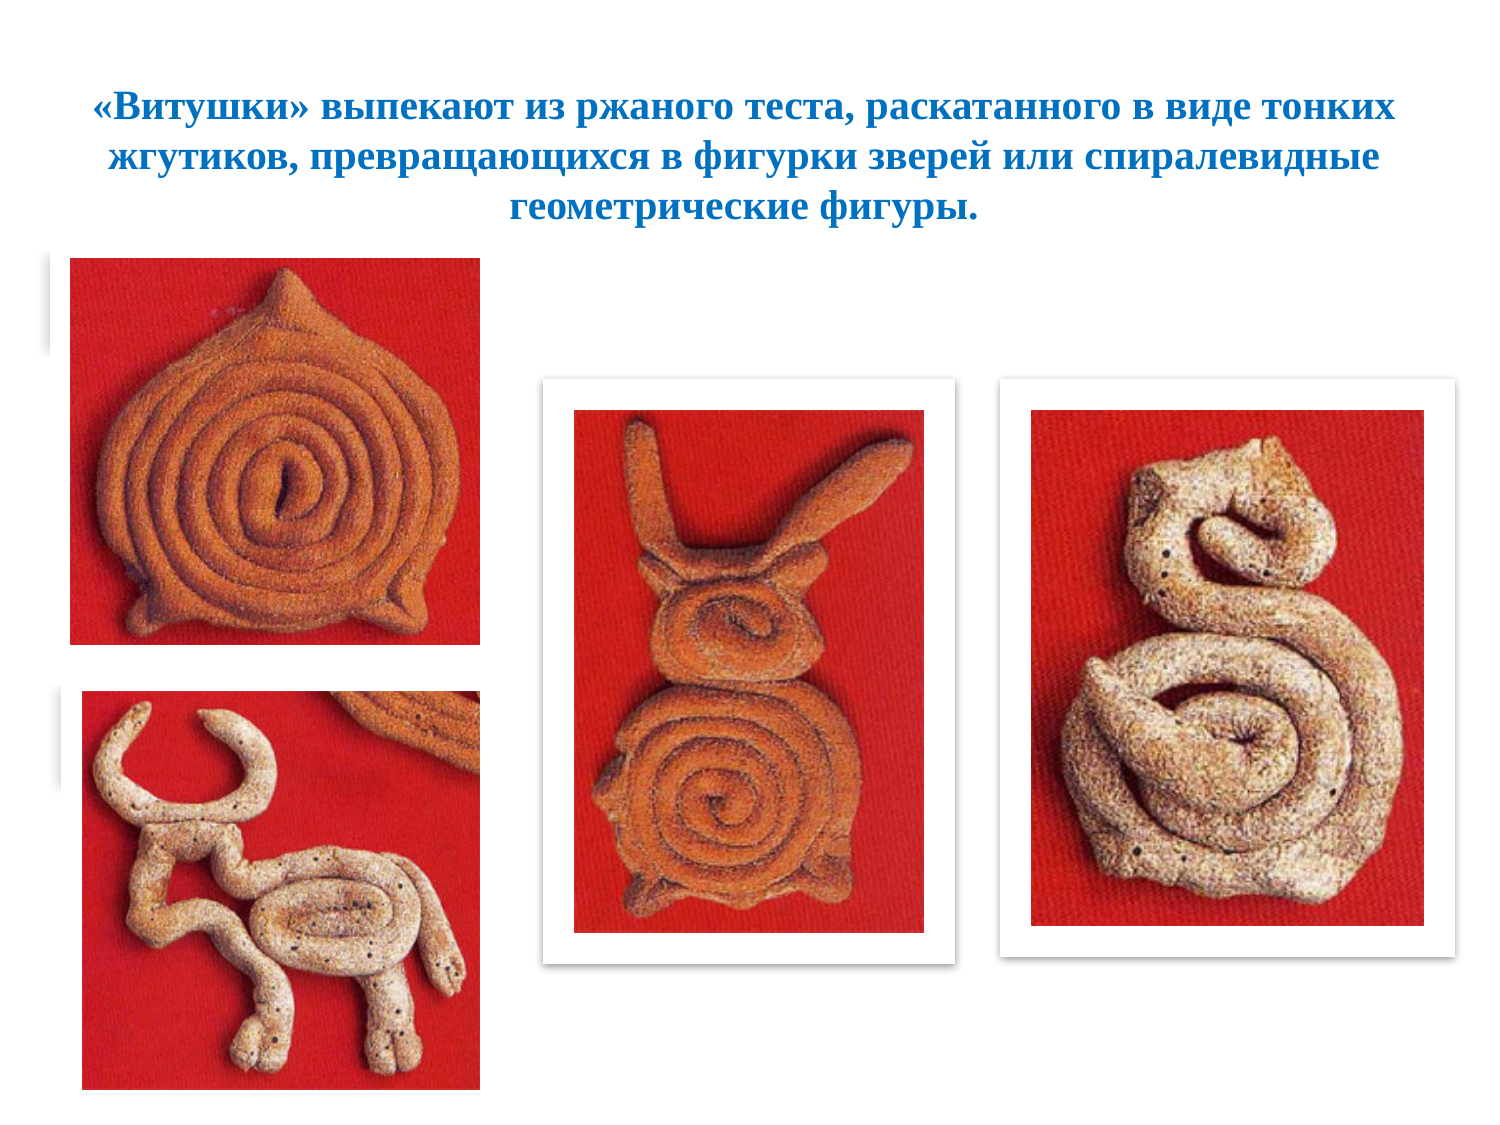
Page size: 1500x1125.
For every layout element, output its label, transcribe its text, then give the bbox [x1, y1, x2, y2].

picture [573, 409, 925, 933]
picture [81, 691, 481, 1091]
picture [70, 257, 481, 646]
picture [1030, 409, 1425, 926]
text_box «Витушки» выпекают из ржаного теста, раскатанного в виде тонких жгутиков, превращающихся в фигурки зверей или спиралевидные геометрические фигуры. [58, 70, 1430, 286]
